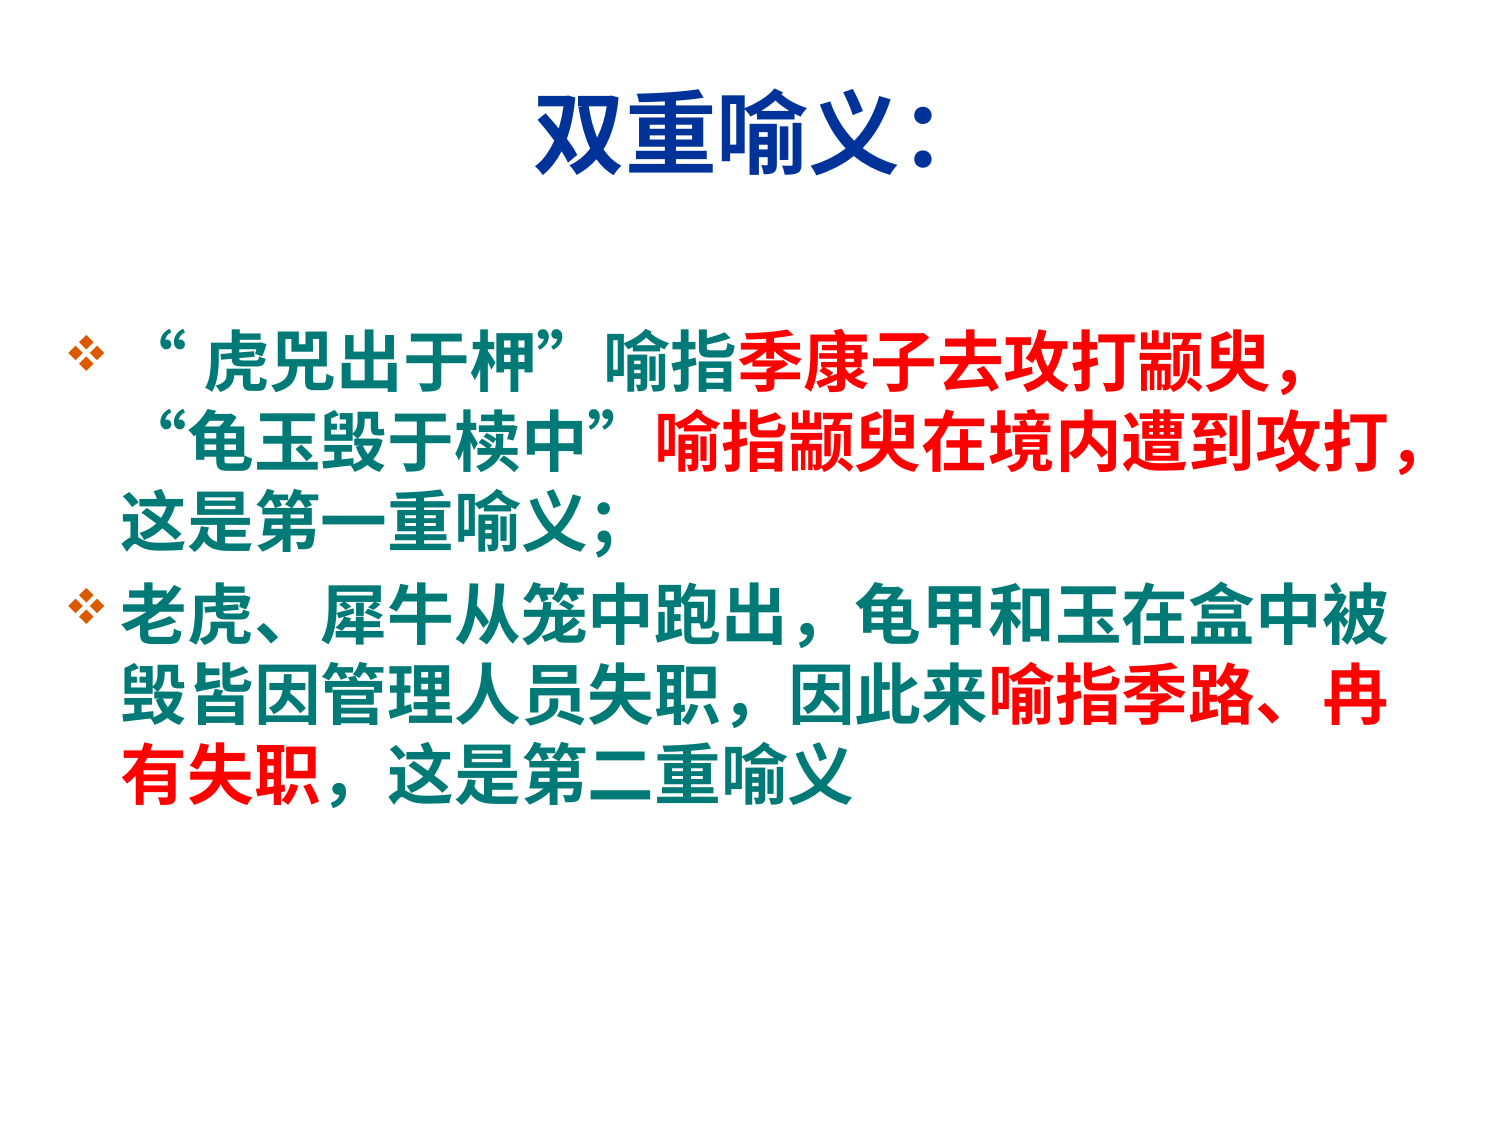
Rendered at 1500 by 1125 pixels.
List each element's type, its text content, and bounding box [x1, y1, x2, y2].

title 双重喻义： [62, 37, 1464, 226]
list “虎兕出于柙”喻指季康子去攻打颛臾，“龟玉毁于椟中”喻指颛臾在境内遭到攻打，这是第一重喻义； 老虎、犀牛从笼中跑出，龟甲和玉在盒中被毁皆因管理人员失职，因此来喻指季路、冉有失职，这是第二重喻义 [49, 312, 1451, 1001]
